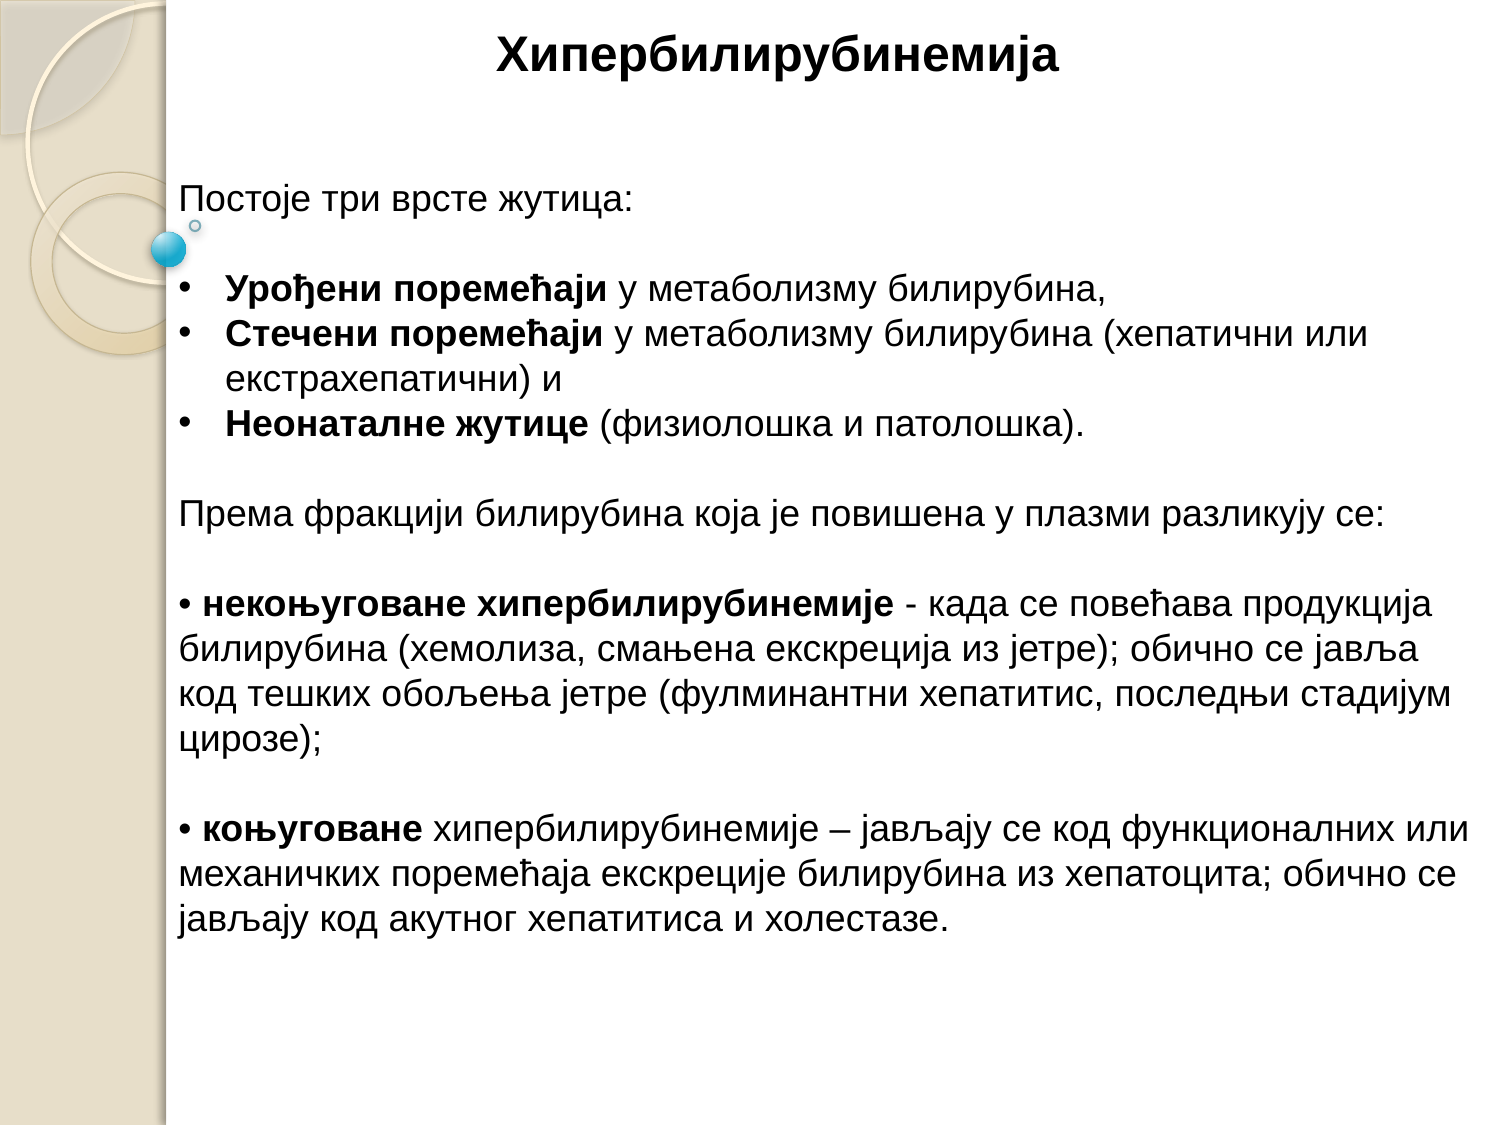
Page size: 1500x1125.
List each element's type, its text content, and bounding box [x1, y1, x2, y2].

text_box Хипербилирубинемија [481, 14, 1075, 89]
text_box Постоје три врсте жутица: Урођени поремећаји у метаболизму билирубина, Стечени поремећаји у метаболизму билирубина (хепатични или екстрахепатични) и Неонаталне жутице (физиолошка и патолошка). Према фракцији билирубина која је повишена у плазми разликују се: • некоњуговане хипербилирубинемије - када се повећава продукција билирубина (хемолиза, смањена екскреција из јетре); обично се јавља код тешких обољења јетре (фулминантни хепатитис, последњи стадијум цирозе); • коњуговане хипербилирубинемије – јављају се код функционалних или механичких поремећаја екскреције билирубина из хепатоцита; обично се јављају код акутног хепатитиса и холестазе. [163, 166, 1500, 992]
